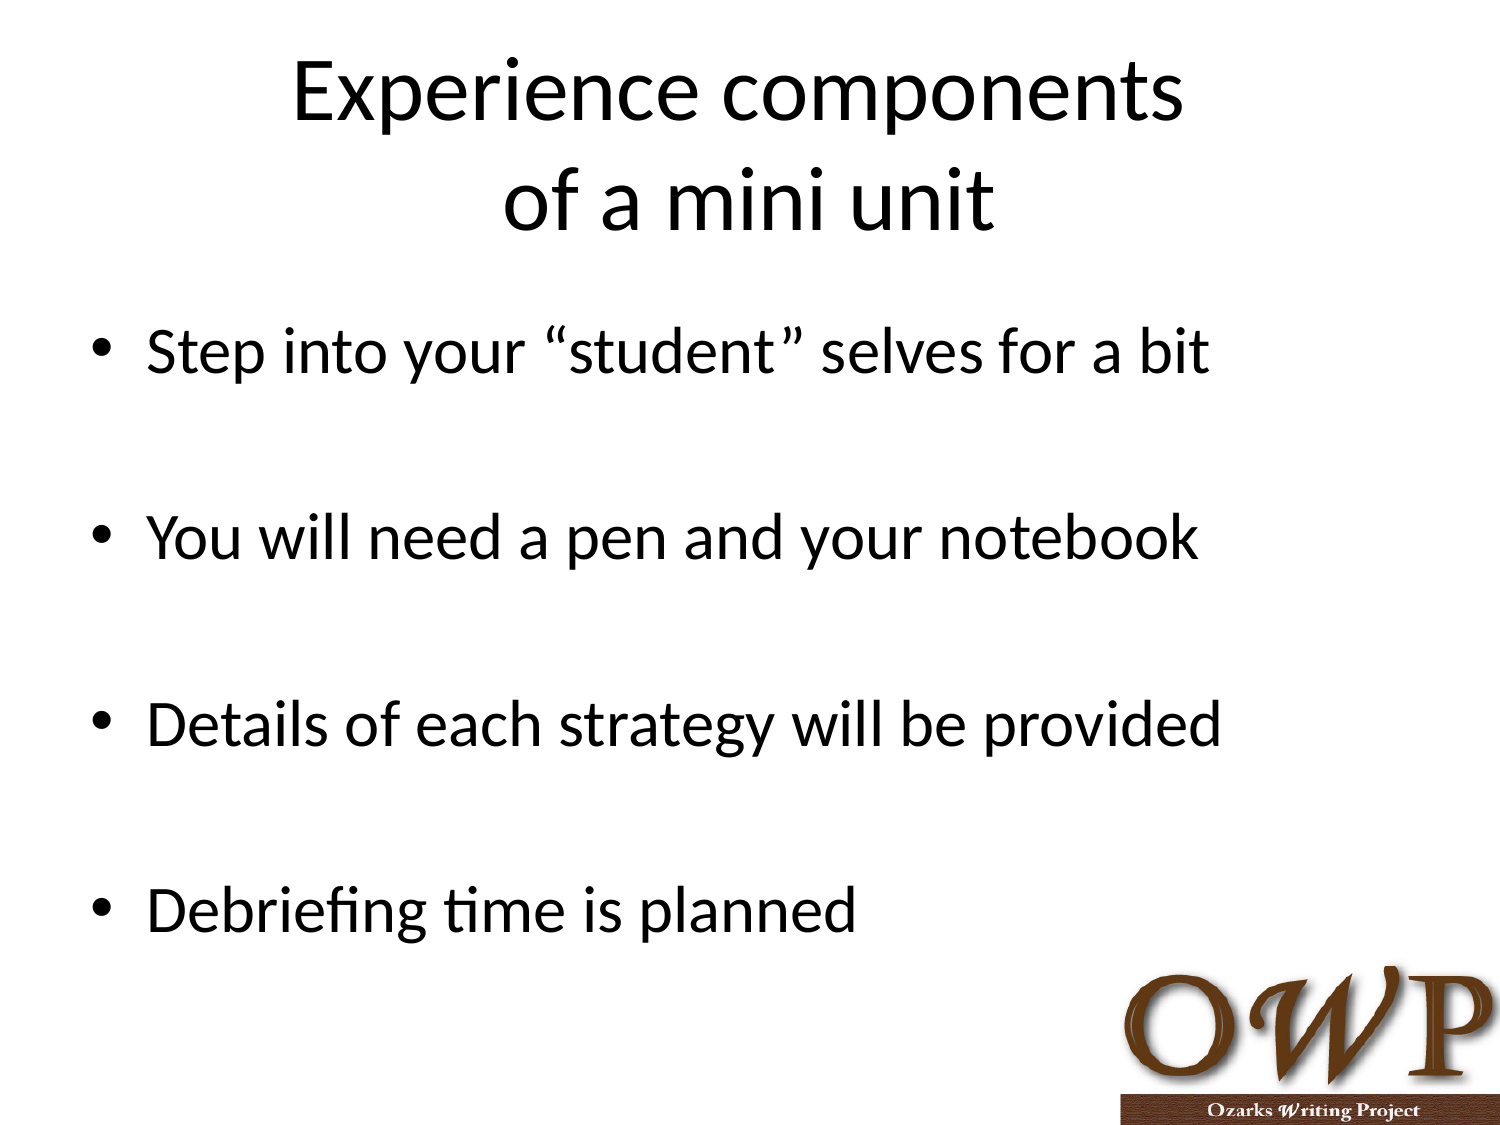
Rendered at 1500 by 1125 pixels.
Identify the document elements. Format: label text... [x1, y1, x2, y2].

list Step into your “student” selves for a bit You will need a pen and your notebook Details of each strategy will be provided Debriefing time is planned [74, 298, 1426, 1042]
picture [1120, 957, 1500, 1125]
title Experience components of a mini unit [74, 44, 1426, 233]
